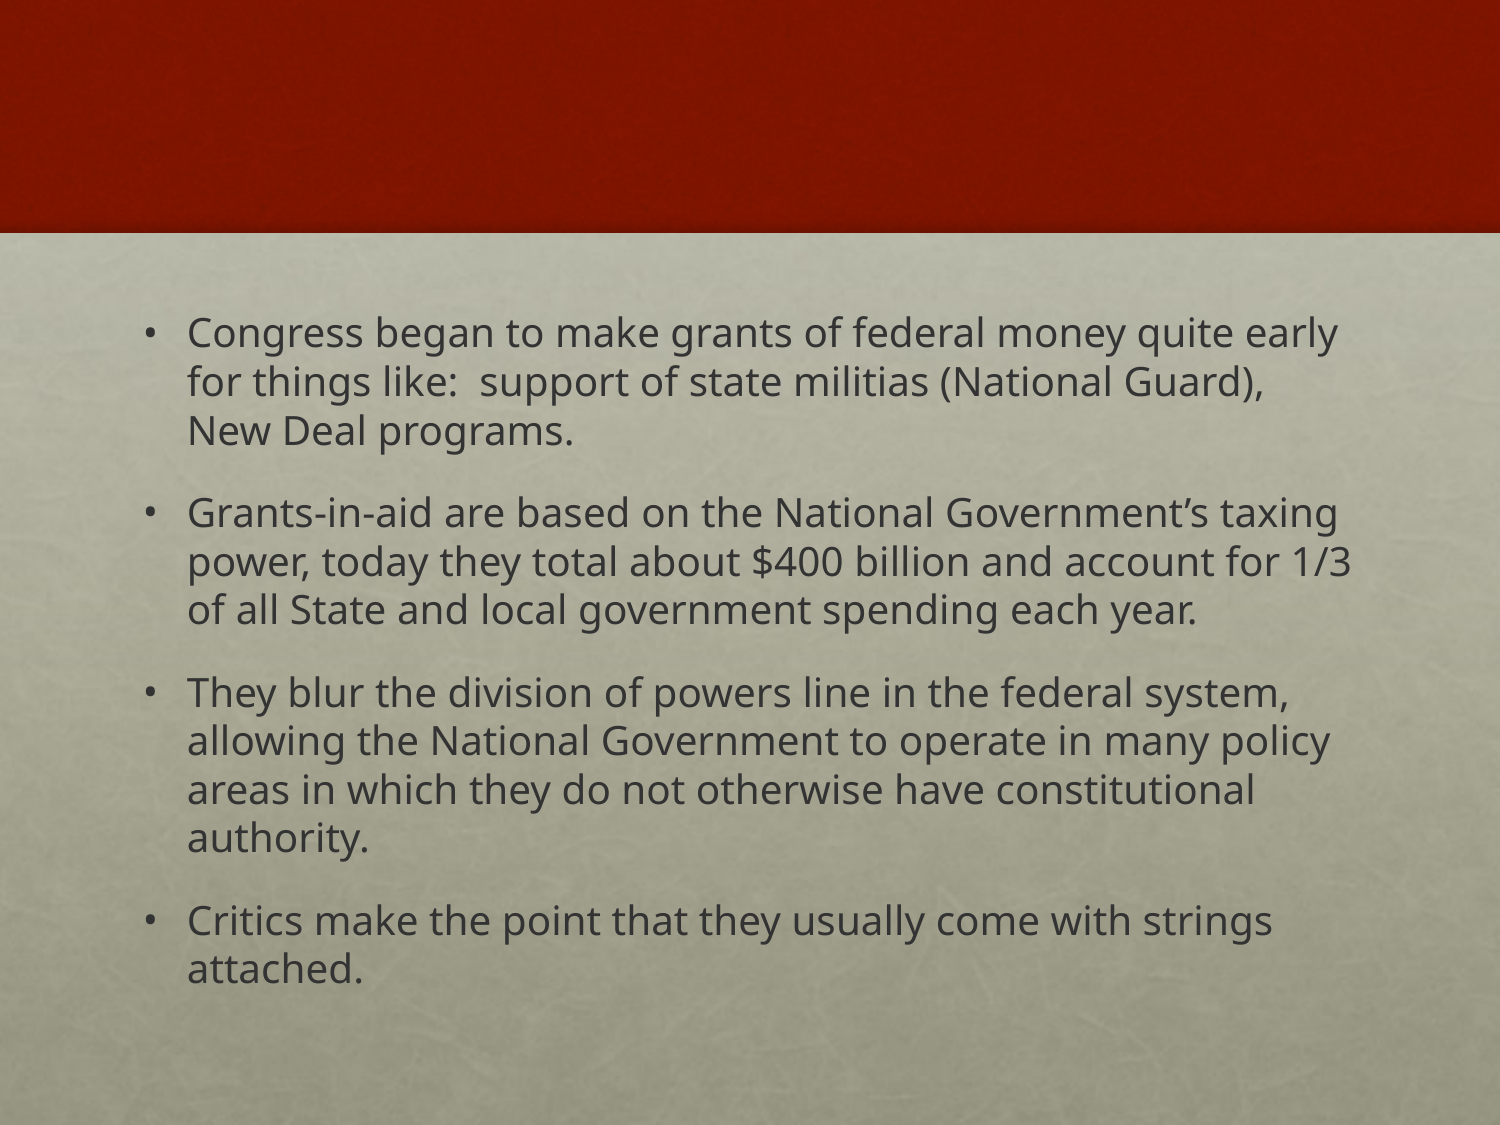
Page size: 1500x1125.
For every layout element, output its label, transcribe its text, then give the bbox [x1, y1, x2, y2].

list Congress began to make grants of federal money quite early for things like: support of state militias (National Guard), New Deal programs. Grants-in-aid are based on the National Government’s taxing power, today they total about $400 billion and account for 1/3 of all State and local government spending each year. They blur the division of powers line in the federal system, allowing the National Government to operate in many policy areas in which they do not otherwise have constitutional authority. Critics make the point that they usually come with strings attached. [127, 299, 1372, 1005]
picture [0, 214, 1500, 1125]
